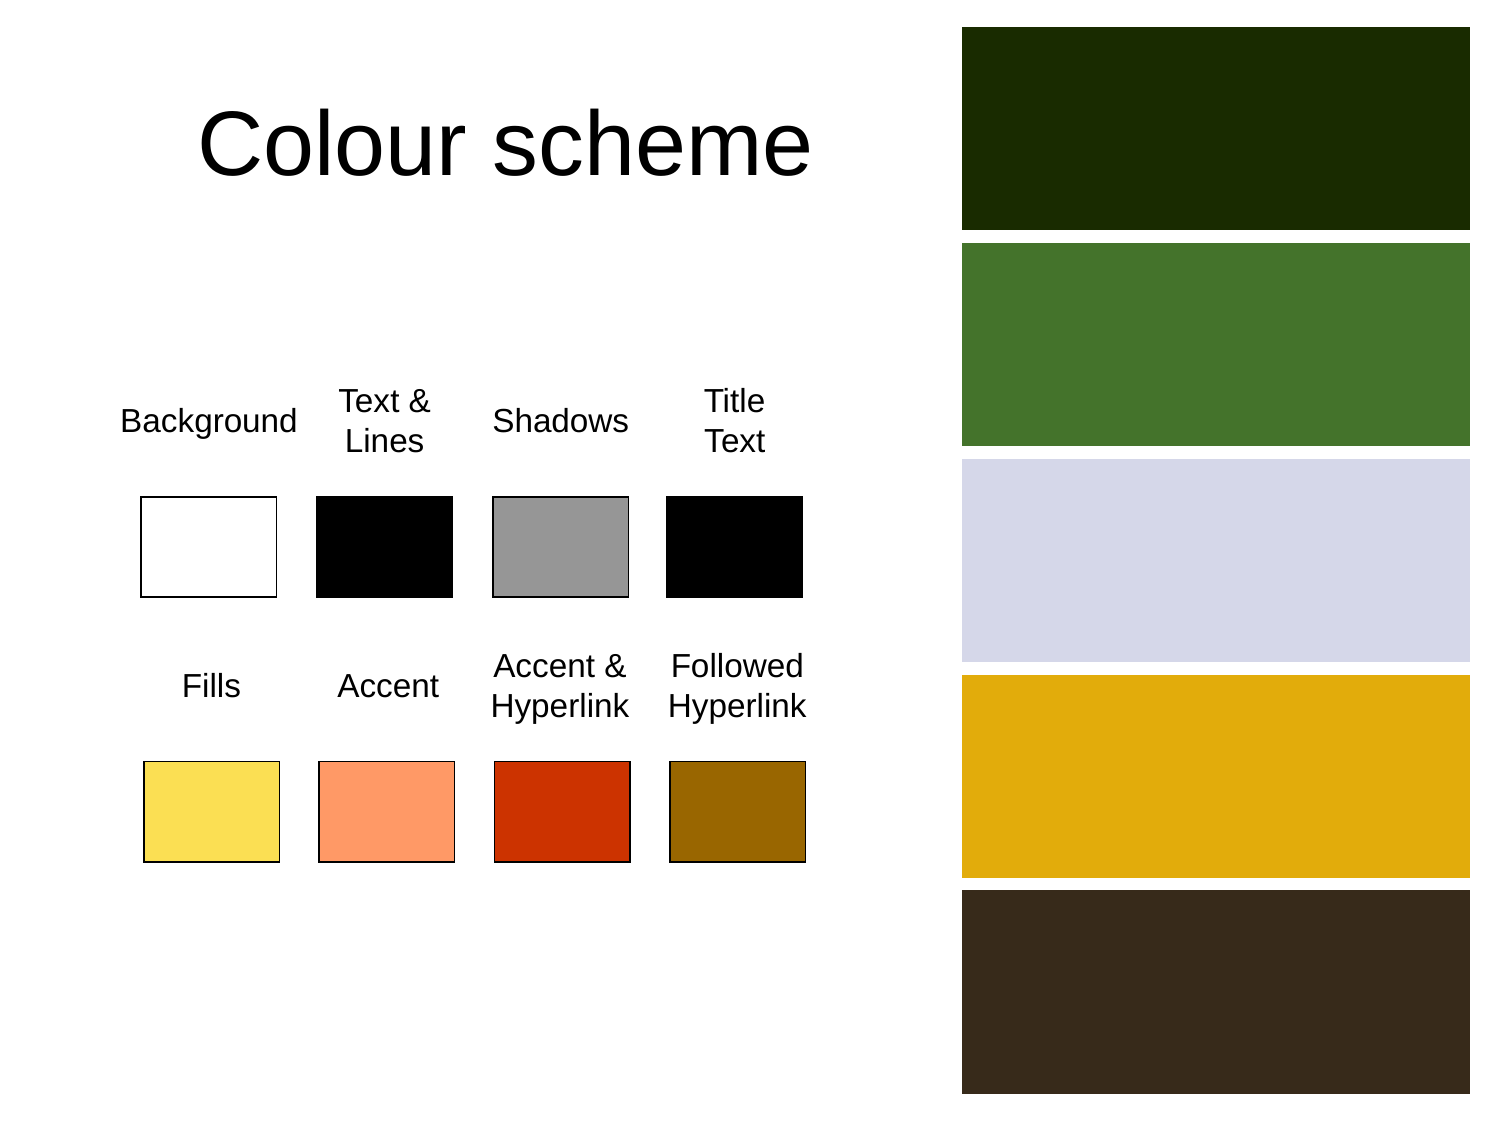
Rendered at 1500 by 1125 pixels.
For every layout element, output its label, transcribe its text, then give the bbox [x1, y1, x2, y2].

text_box [492, 496, 629, 598]
text_box Text & Lines [323, 371, 446, 467]
text_box Followed Hyperlink [653, 636, 822, 731]
text_box [669, 761, 806, 862]
text_box [666, 496, 803, 598]
text_box Title Text [688, 371, 781, 467]
text_box [319, 761, 455, 862]
text_box Fills [167, 656, 257, 712]
text_box [494, 761, 630, 862]
text_box Accent & Hyperlink [475, 636, 645, 732]
text_box [316, 496, 453, 598]
text_box Shadows [477, 391, 645, 447]
text_box [143, 761, 280, 862]
title Colour scheme [79, 45, 933, 233]
text_box Accent [322, 656, 455, 712]
text_box Background [105, 391, 313, 447]
text_box [141, 496, 277, 598]
